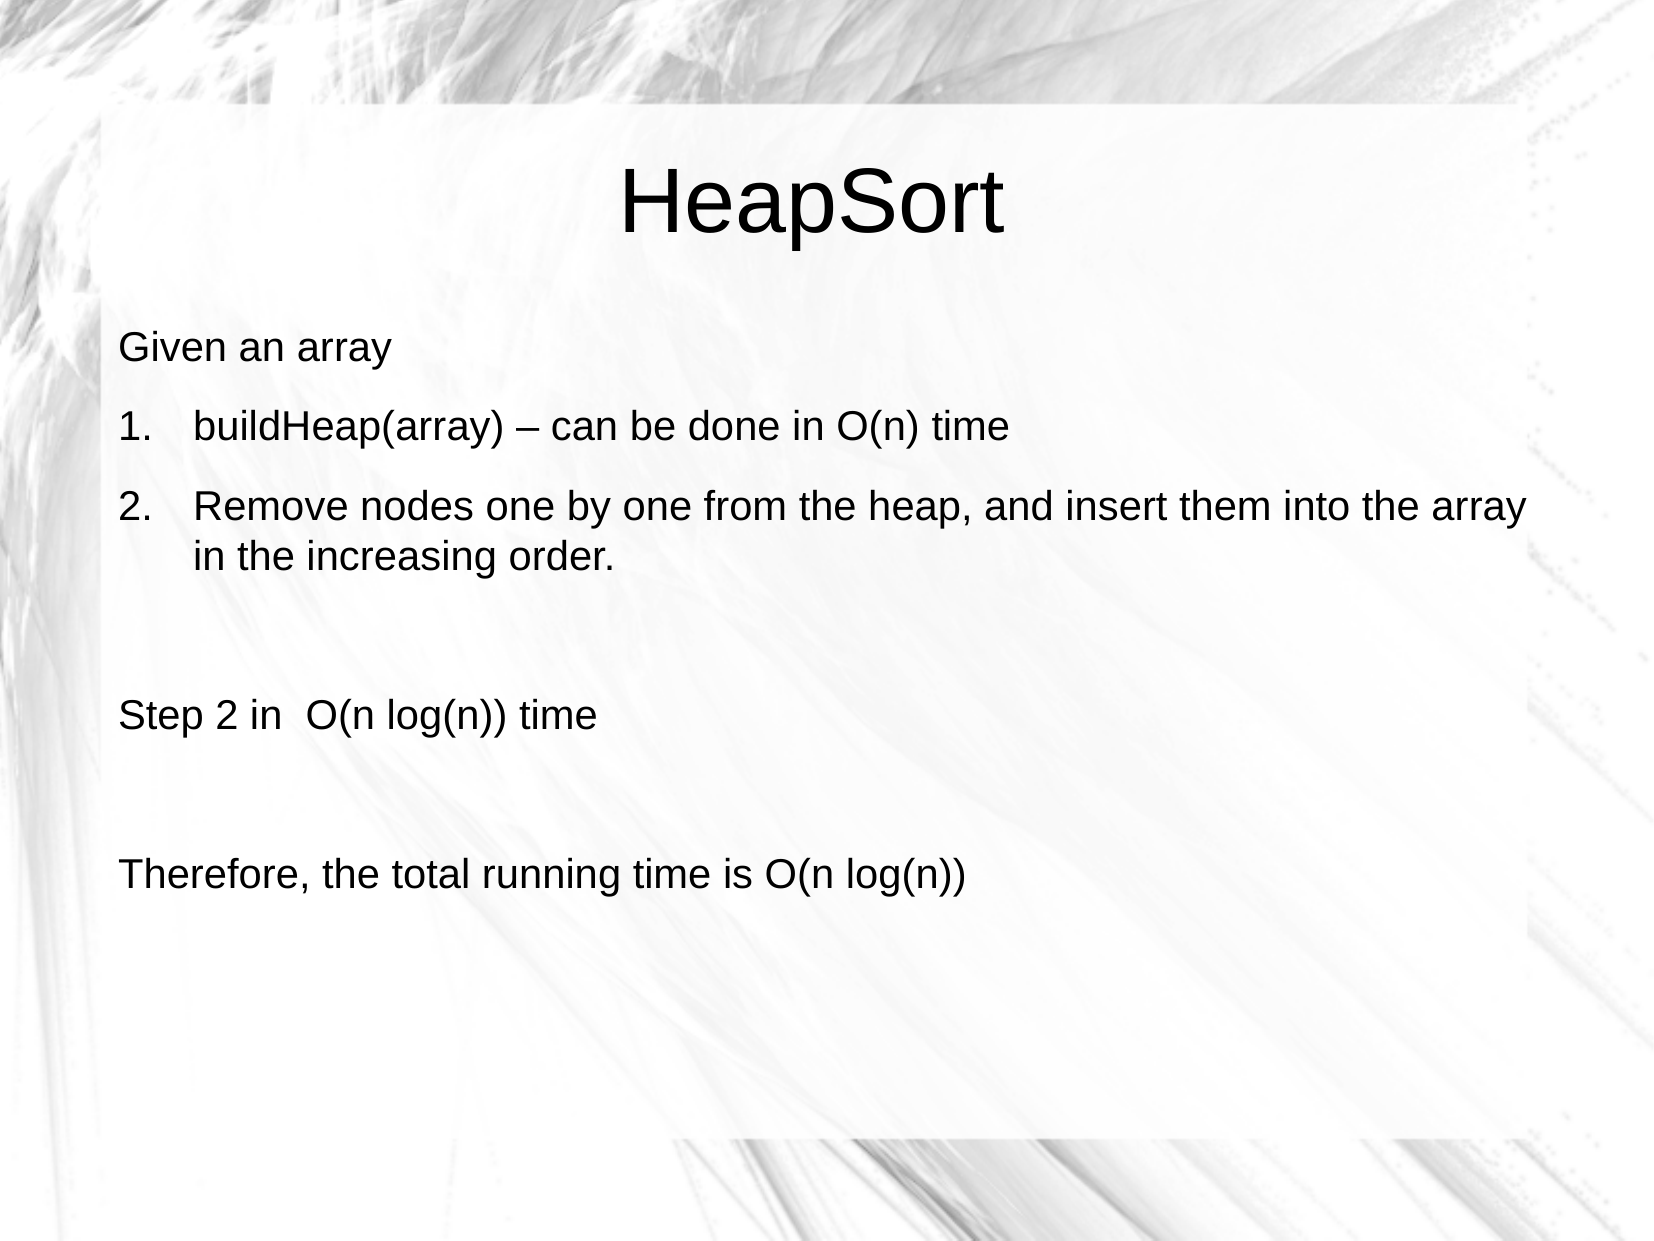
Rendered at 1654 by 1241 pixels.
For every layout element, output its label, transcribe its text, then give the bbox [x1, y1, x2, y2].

picture [0, 0, 1654, 1241]
list Given an array buildHeap(array) – can be done in O(n) time Remove nodes one by one from the heap, and insert them into the array in the increasing order. Step 2 in O(n log(n)) time Therefore, the total running time is O(n log(n)) [118, 319, 1571, 1102]
title HeapSort [118, 112, 1506, 281]
